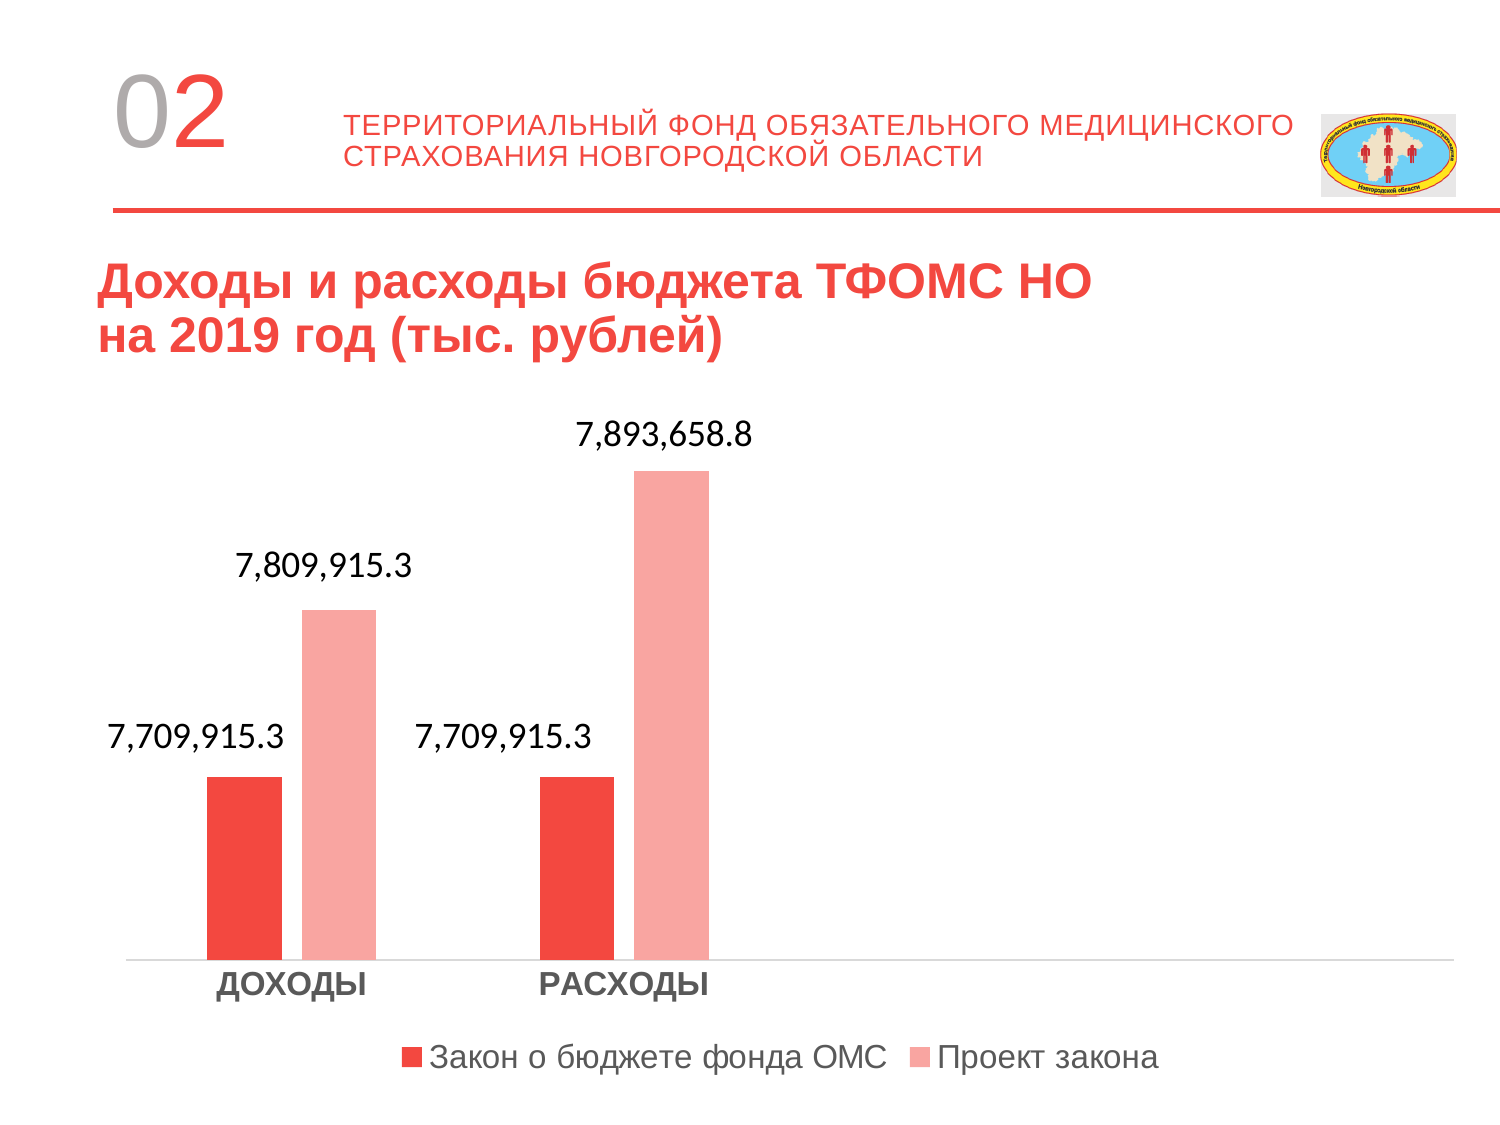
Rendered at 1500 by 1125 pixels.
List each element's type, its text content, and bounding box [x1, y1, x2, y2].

chart [98, 376, 1457, 1082]
text_box Доходы и расходы бюджета ТФОМС НО на 2019 год (тыс. рублей) [82, 247, 1419, 377]
text_box 02 [98, 36, 312, 177]
picture [1320, 113, 1457, 197]
text_box ТЕРРИТОРИАЛЬНЫЙ ФОНД ОБЯЗАТЕЛЬНОГО МЕДИЦИНСКОГО СТРАХОВАНИЯ НОВГОРОДСКОЙ ОБЛАСТИ [328, 102, 1332, 147]
